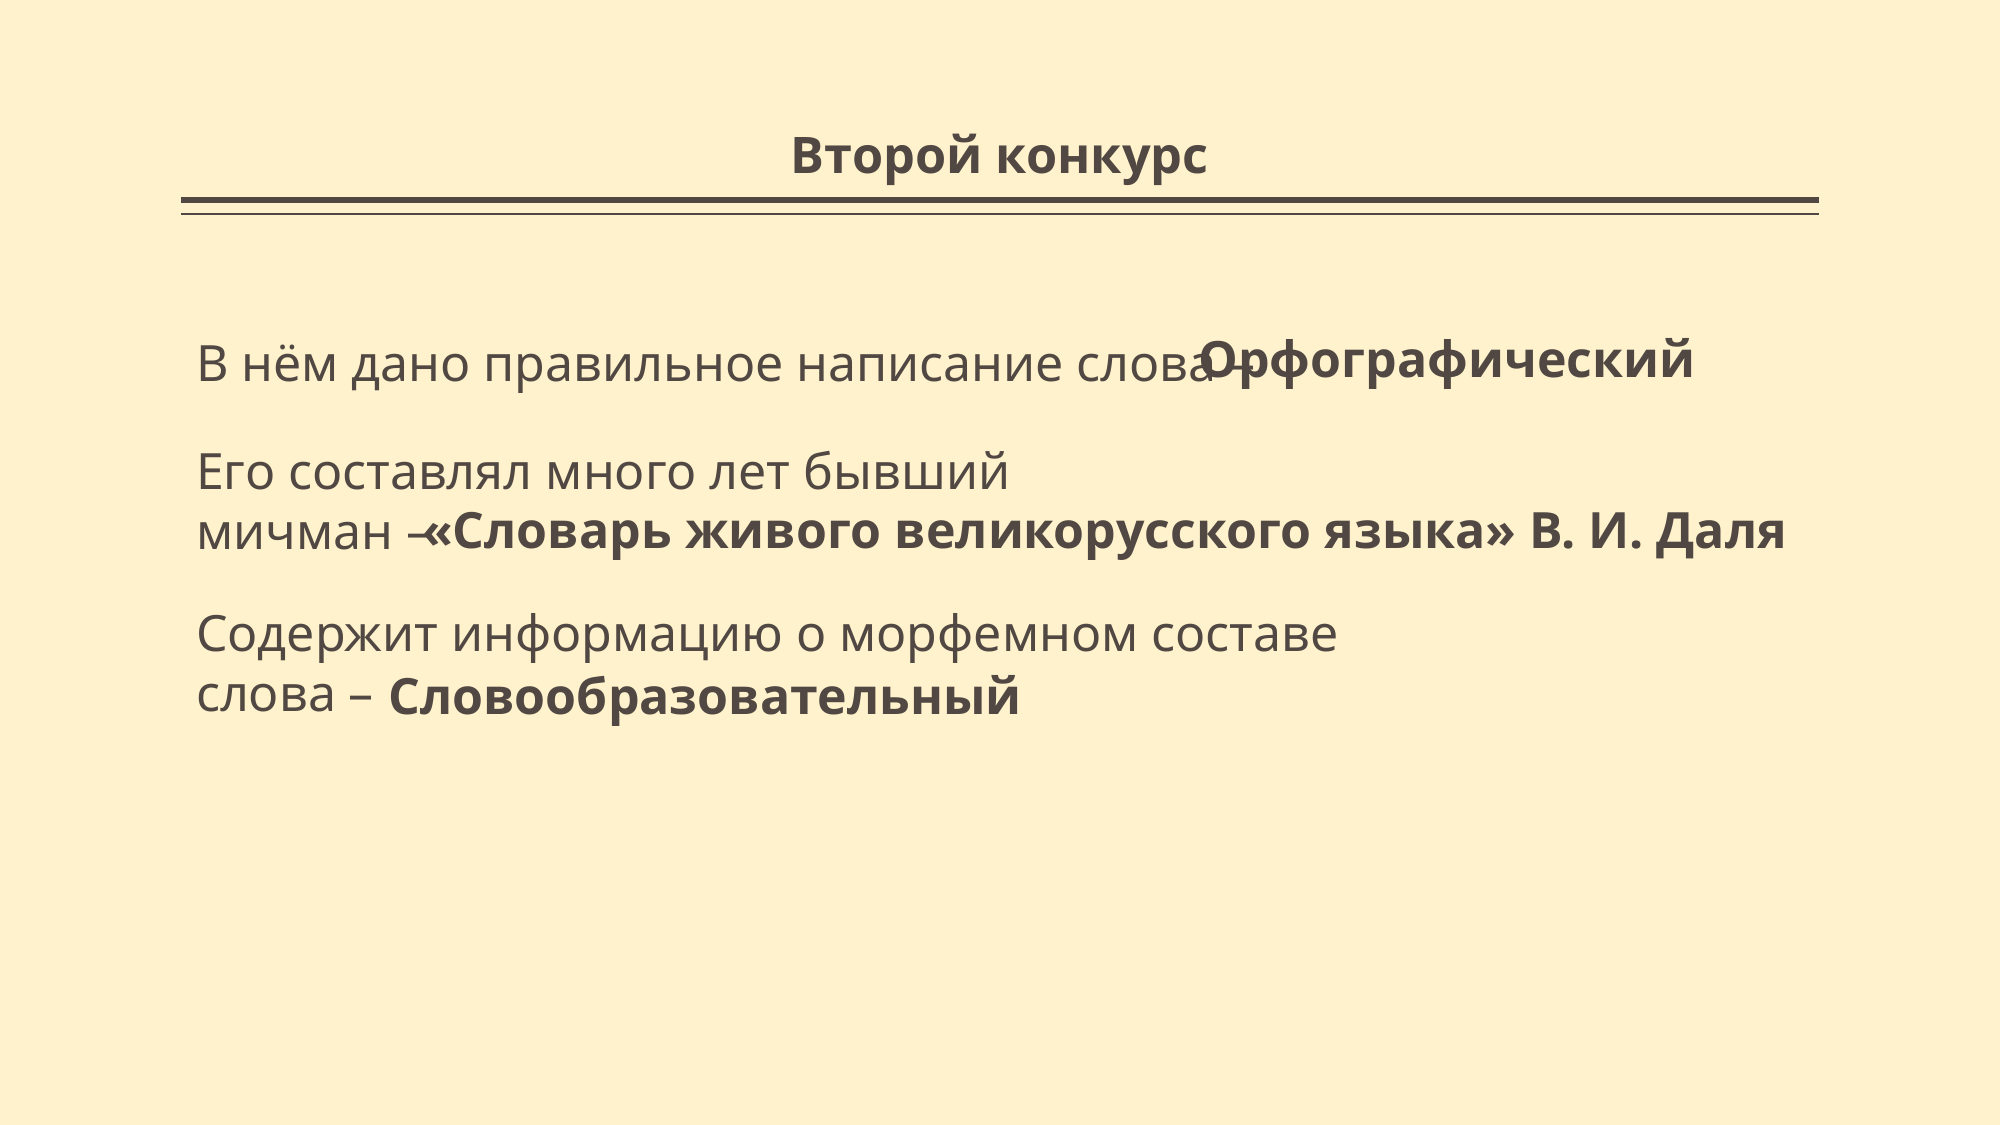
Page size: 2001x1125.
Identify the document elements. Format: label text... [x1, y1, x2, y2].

text_box Словообразовательный [373, 656, 1037, 732]
title Второй конкурс [181, 12, 1819, 193]
text_box Орфографический [1183, 320, 1711, 396]
text_box Его составлял много лет бывший мичман – [181, 432, 1245, 567]
text_box «Словарь живого великорусского языка» В. И. Даля [407, 491, 1803, 567]
text_box В нём дано правильное написание слова – [181, 323, 1414, 399]
text_box Содержит информацию о морфемном составе слова – [181, 594, 1657, 730]
